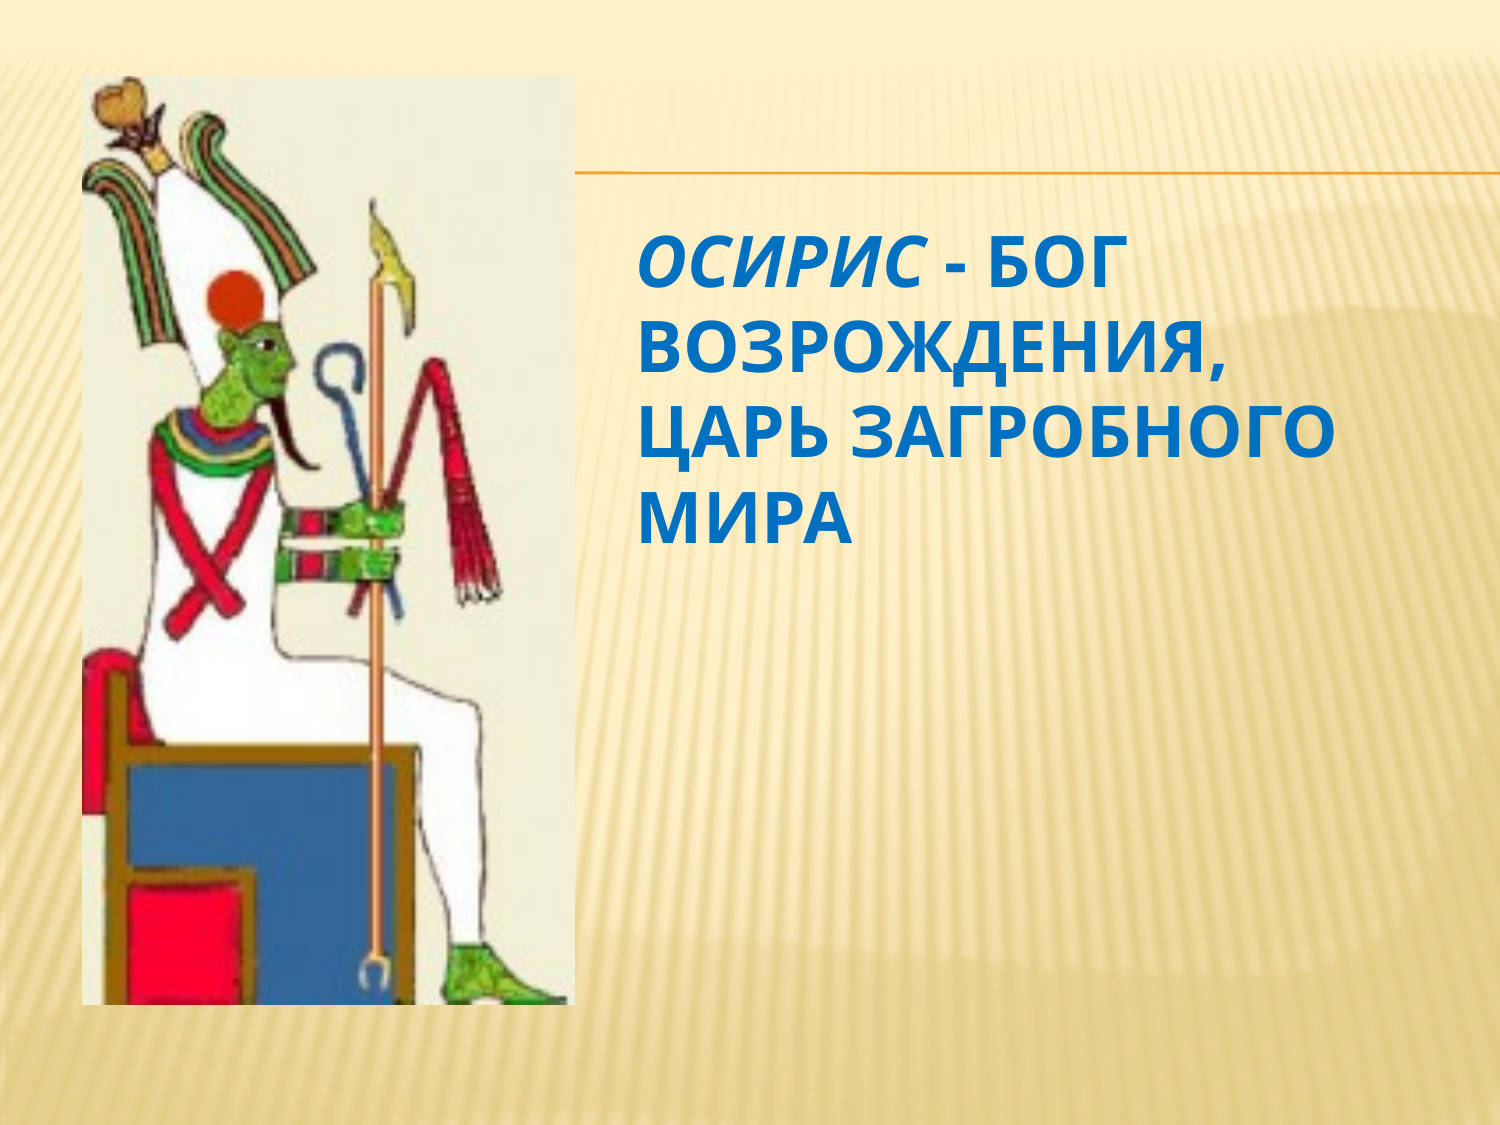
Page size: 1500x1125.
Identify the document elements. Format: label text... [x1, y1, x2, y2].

picture [81, 75, 575, 1005]
title Осирис - бог возрождения, царь загробного мира [621, 175, 1388, 598]
